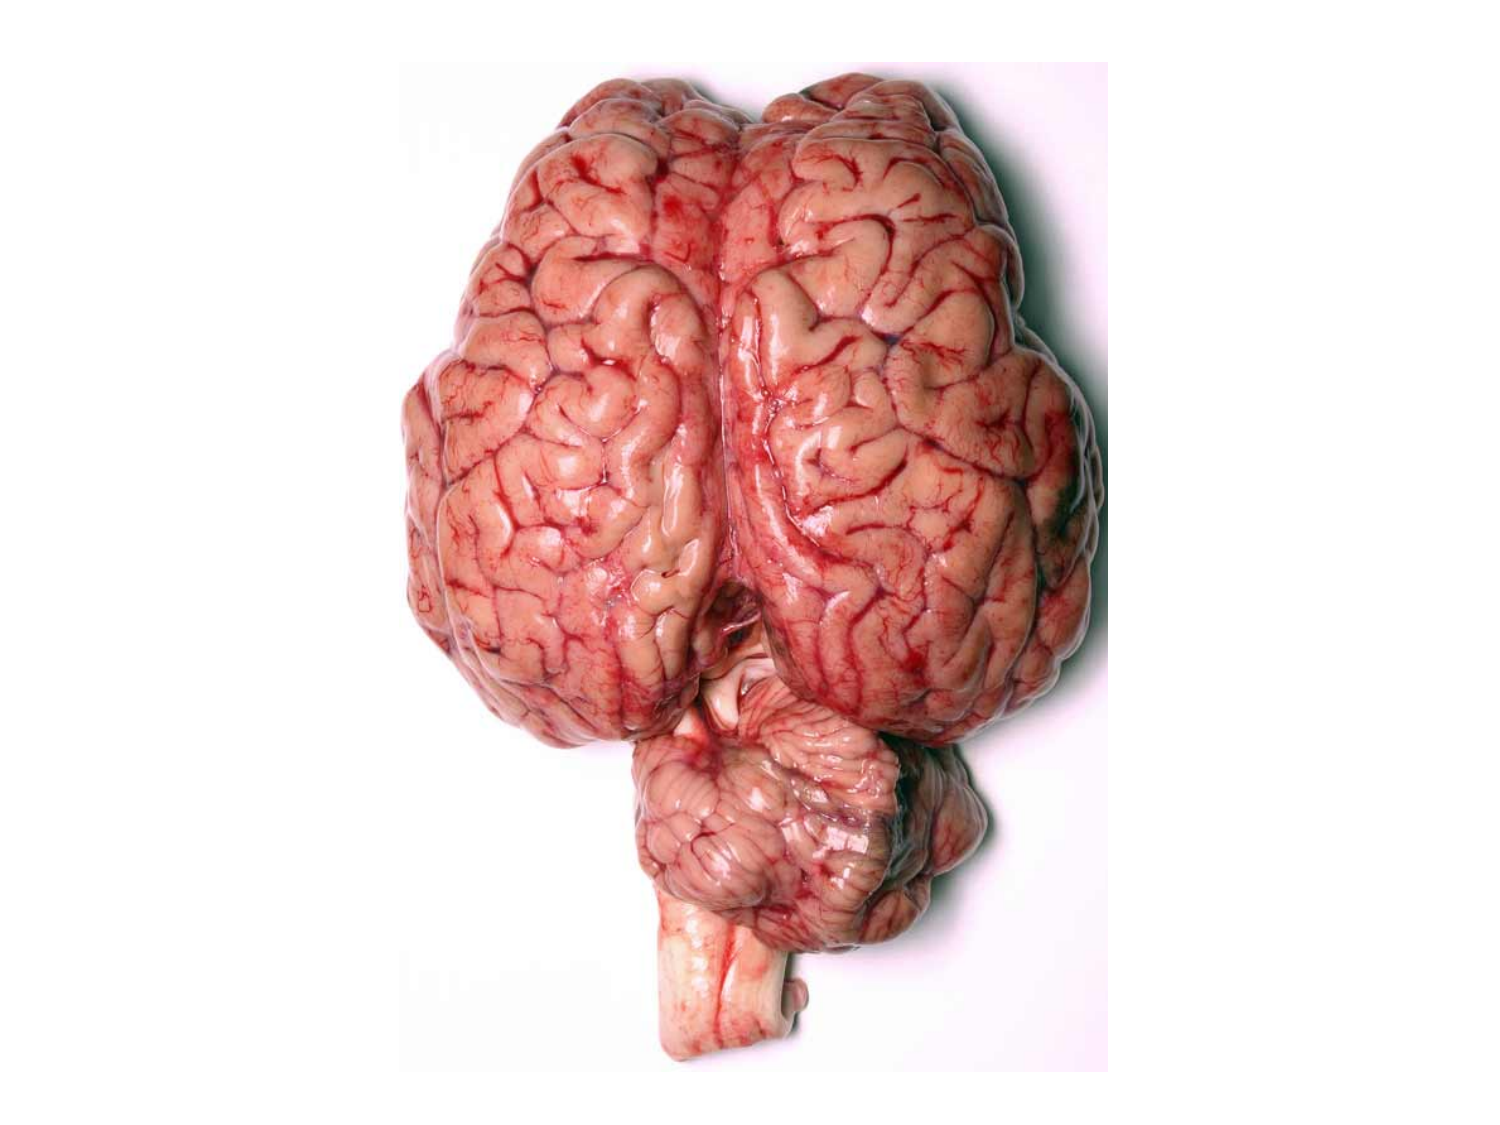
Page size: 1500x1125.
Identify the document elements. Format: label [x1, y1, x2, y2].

picture [399, 62, 1108, 1072]
